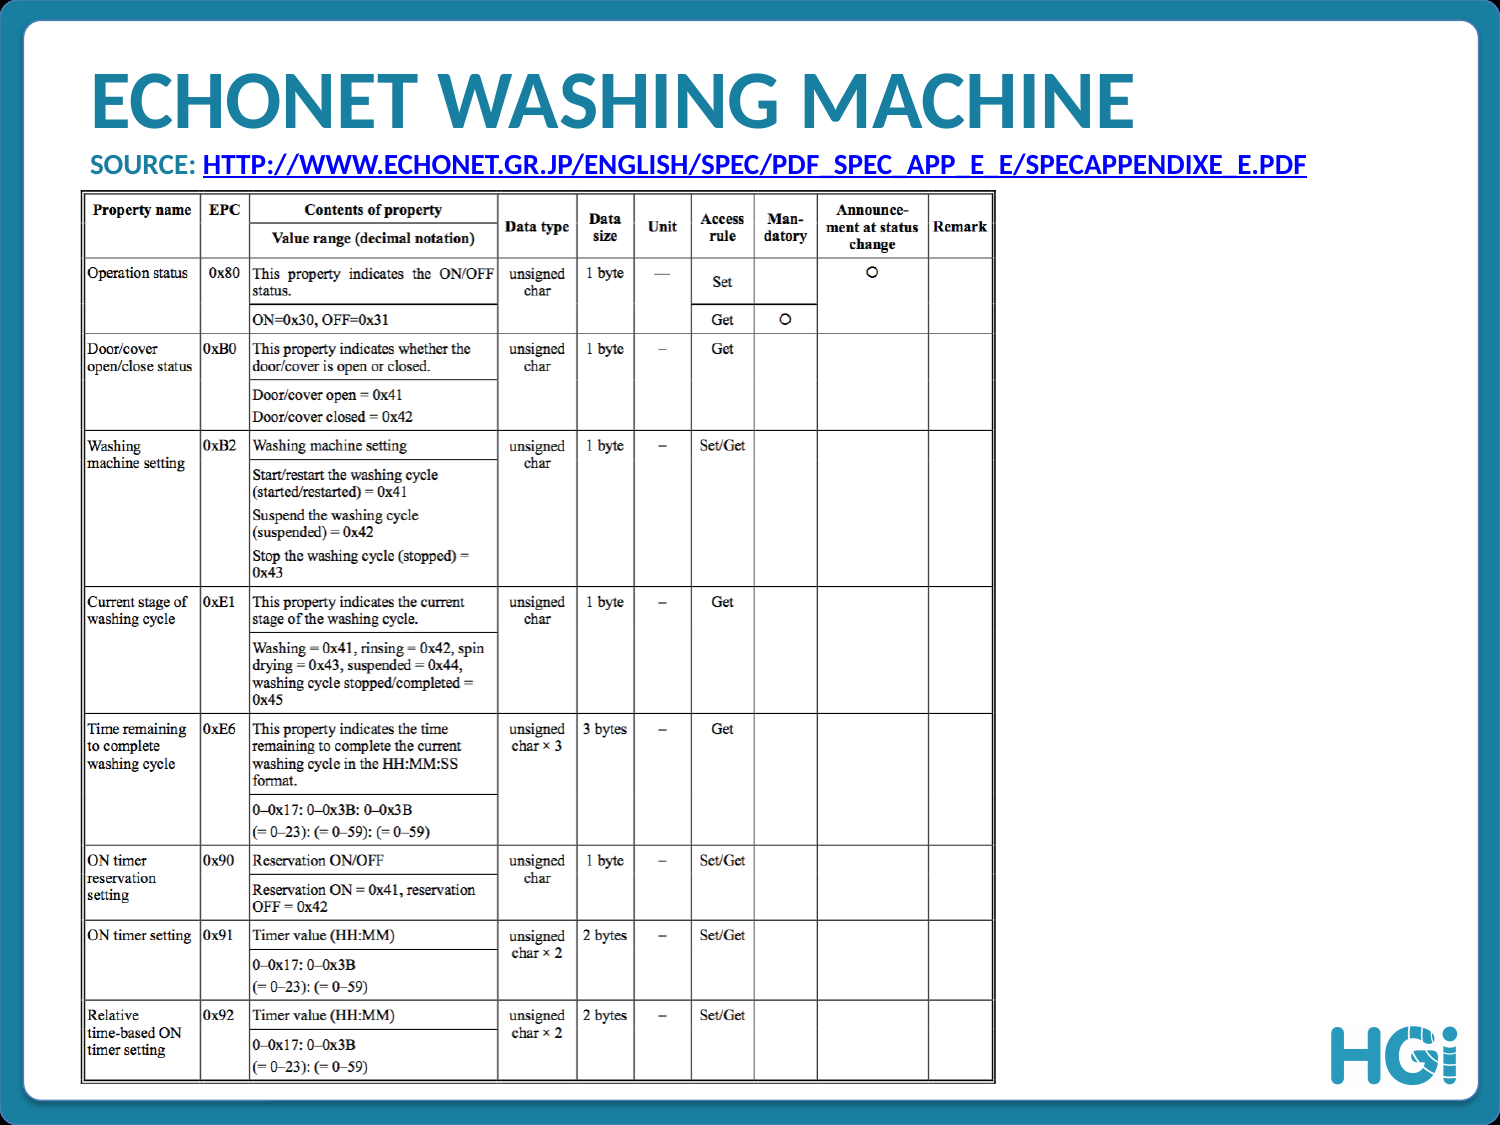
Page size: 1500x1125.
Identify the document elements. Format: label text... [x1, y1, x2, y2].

picture [74, 184, 1004, 1089]
picture [1326, 1020, 1465, 1089]
title Echonet Washing Machine Source: http://www.echonet.gr.jp/english/spec/pdf_spec_app_e_e/SpecAppendixE_e.pdf [75, 45, 1425, 233]
